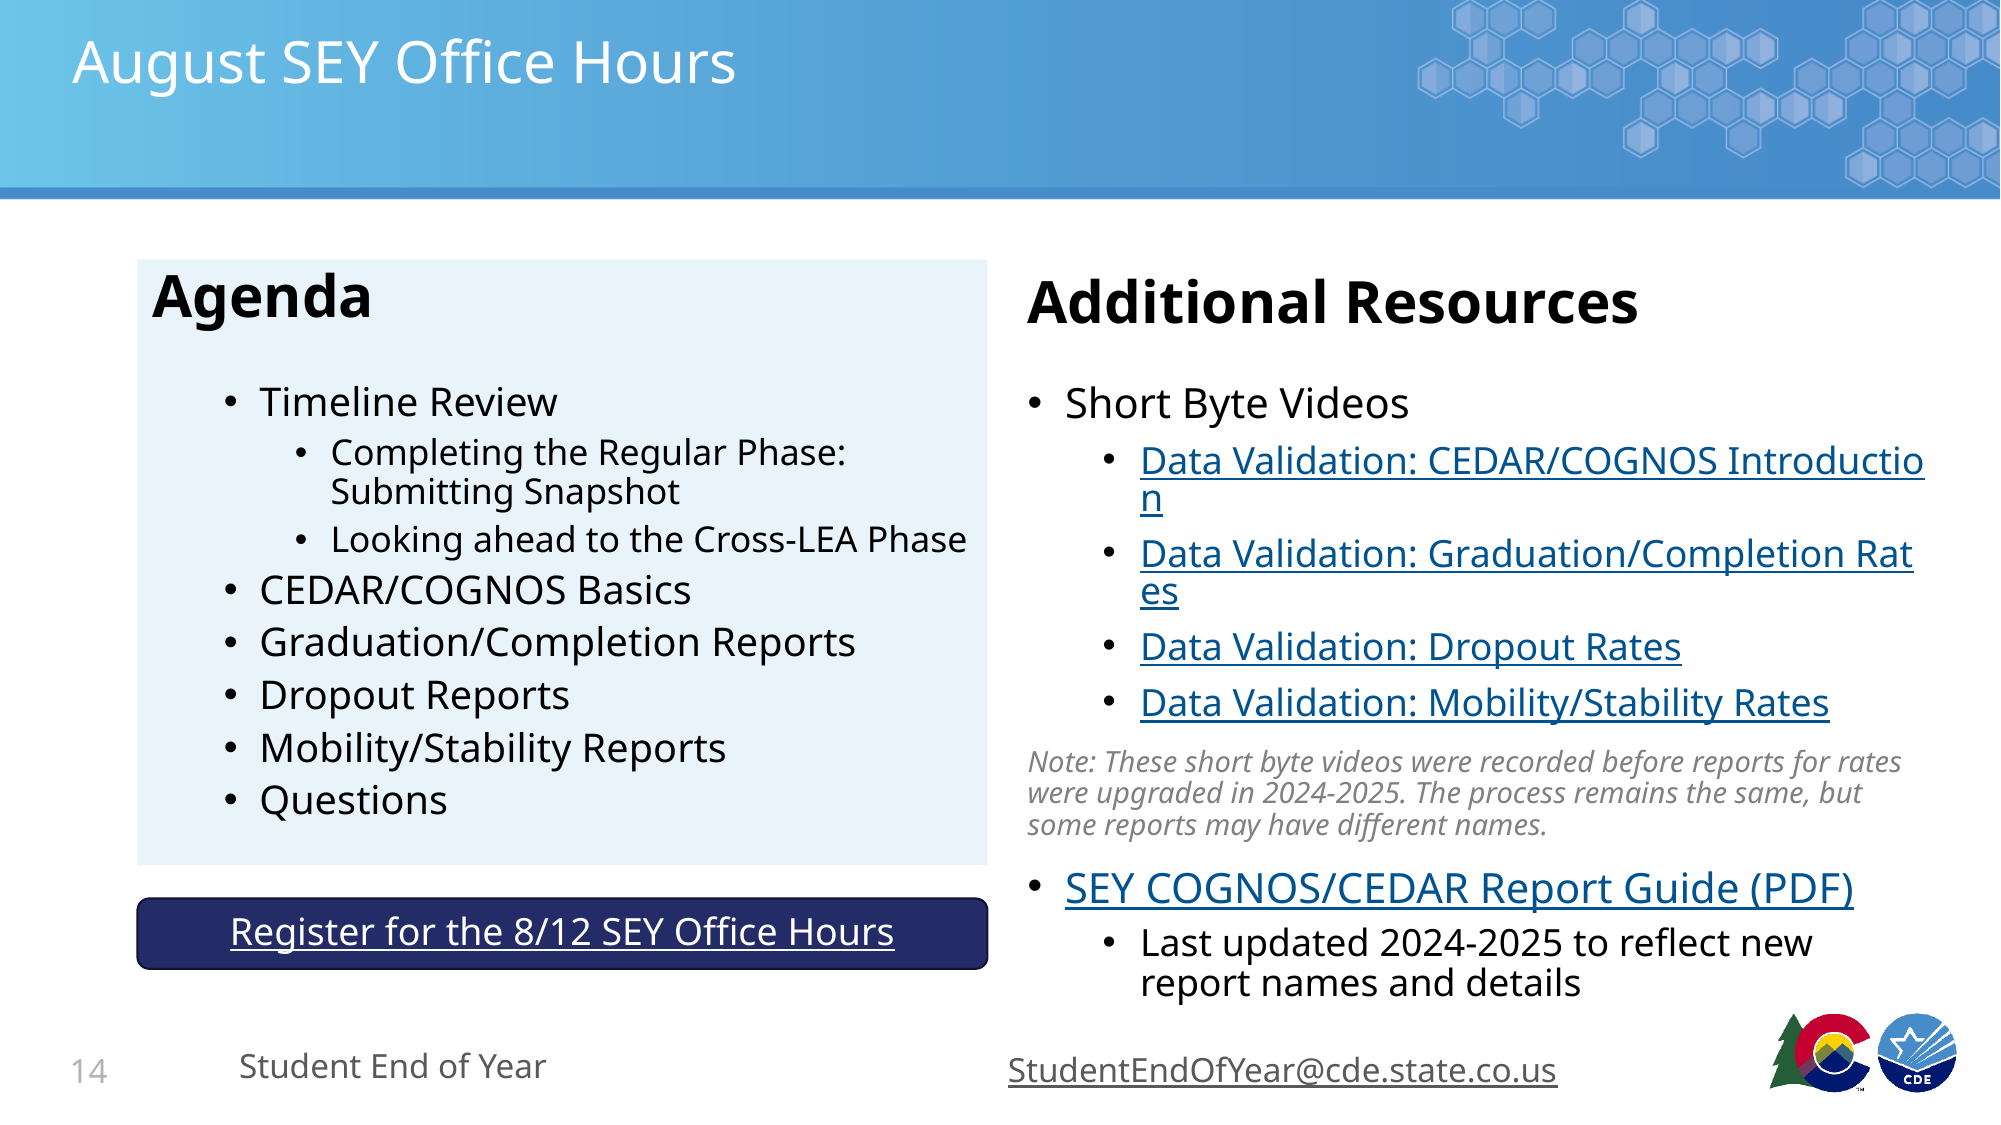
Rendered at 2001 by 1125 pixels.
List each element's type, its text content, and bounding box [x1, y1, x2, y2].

slide_number 14 [54, 1042, 191, 1103]
title August SEY Office Hours [72, 33, 1396, 182]
list Additional Resources [1012, 265, 1863, 356]
list Timeline Review Completing the Regular Phase: Submitting Snapshot Looking ahead to the Cross-LEA Phase CEDAR/COGNOS Basics Graduation/Completion Reports Dropout Reports Mobility/Stability Reports Questions [137, 375, 988, 866]
text_box Register for the 8/12 SEY Office Hours [136, 897, 989, 970]
list Agenda [137, 259, 988, 375]
picture [1768, 1012, 1957, 1093]
list StudentEndOfYear@cde.state.co.us [992, 1042, 1714, 1103]
list Short Byte Videos Data Validation: CEDAR/COGNOS Introduction Data Validation: Graduation/Completion Rates Data Validation: Dropout Rates Data Validation: Mobility/Stability Rates Note: These short byte videos were recorded before reports for rates were upgraded in 2024-2025. The process remains the same, but some reports may have different names. SEY COGNOS/CEDAR Report Guide (PDF) Last updated 2024-2025 to reflect new report names and details [1012, 375, 1943, 969]
picture [0, 0, 2000, 200]
list Student End of Year [224, 1042, 960, 1103]
